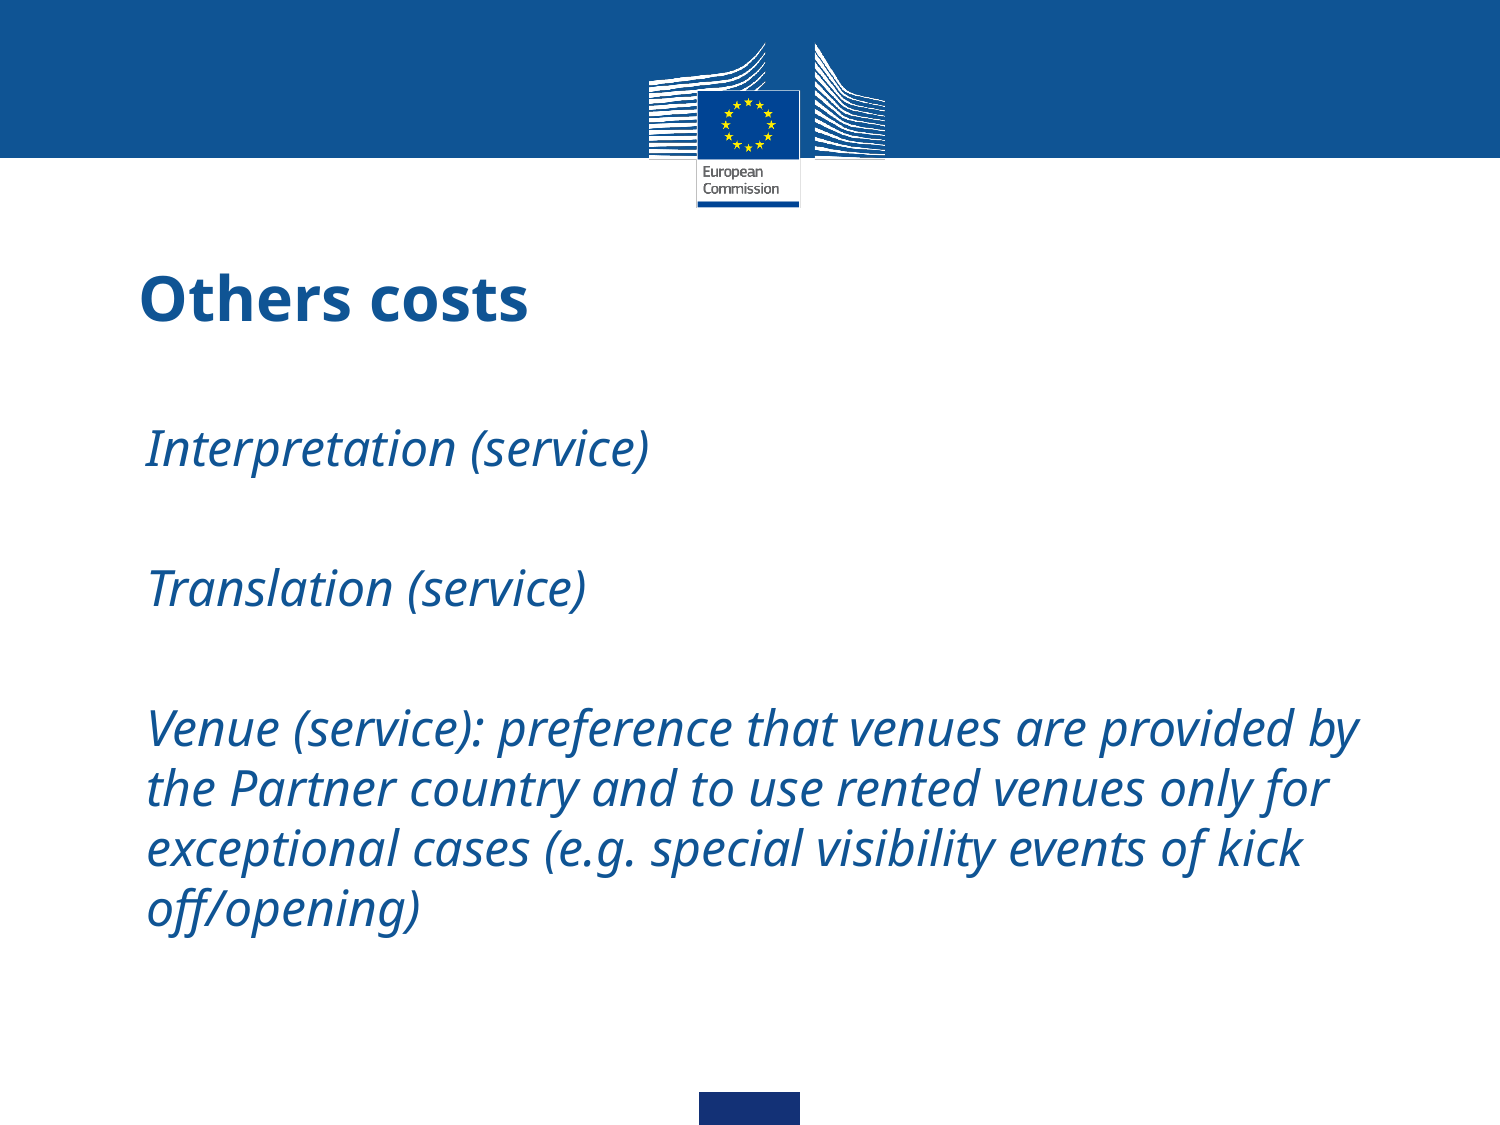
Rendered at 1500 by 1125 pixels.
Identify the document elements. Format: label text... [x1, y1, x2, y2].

picture [649, 42, 885, 208]
title Others costs [64, 219, 1415, 374]
list Interpretation (service) Translation (service) Venue (service): preference that venues are provided by the Partner country and to use rented venues only for exceptional cases (e.g. special visibility events of kick off/opening) [75, 408, 1425, 988]
